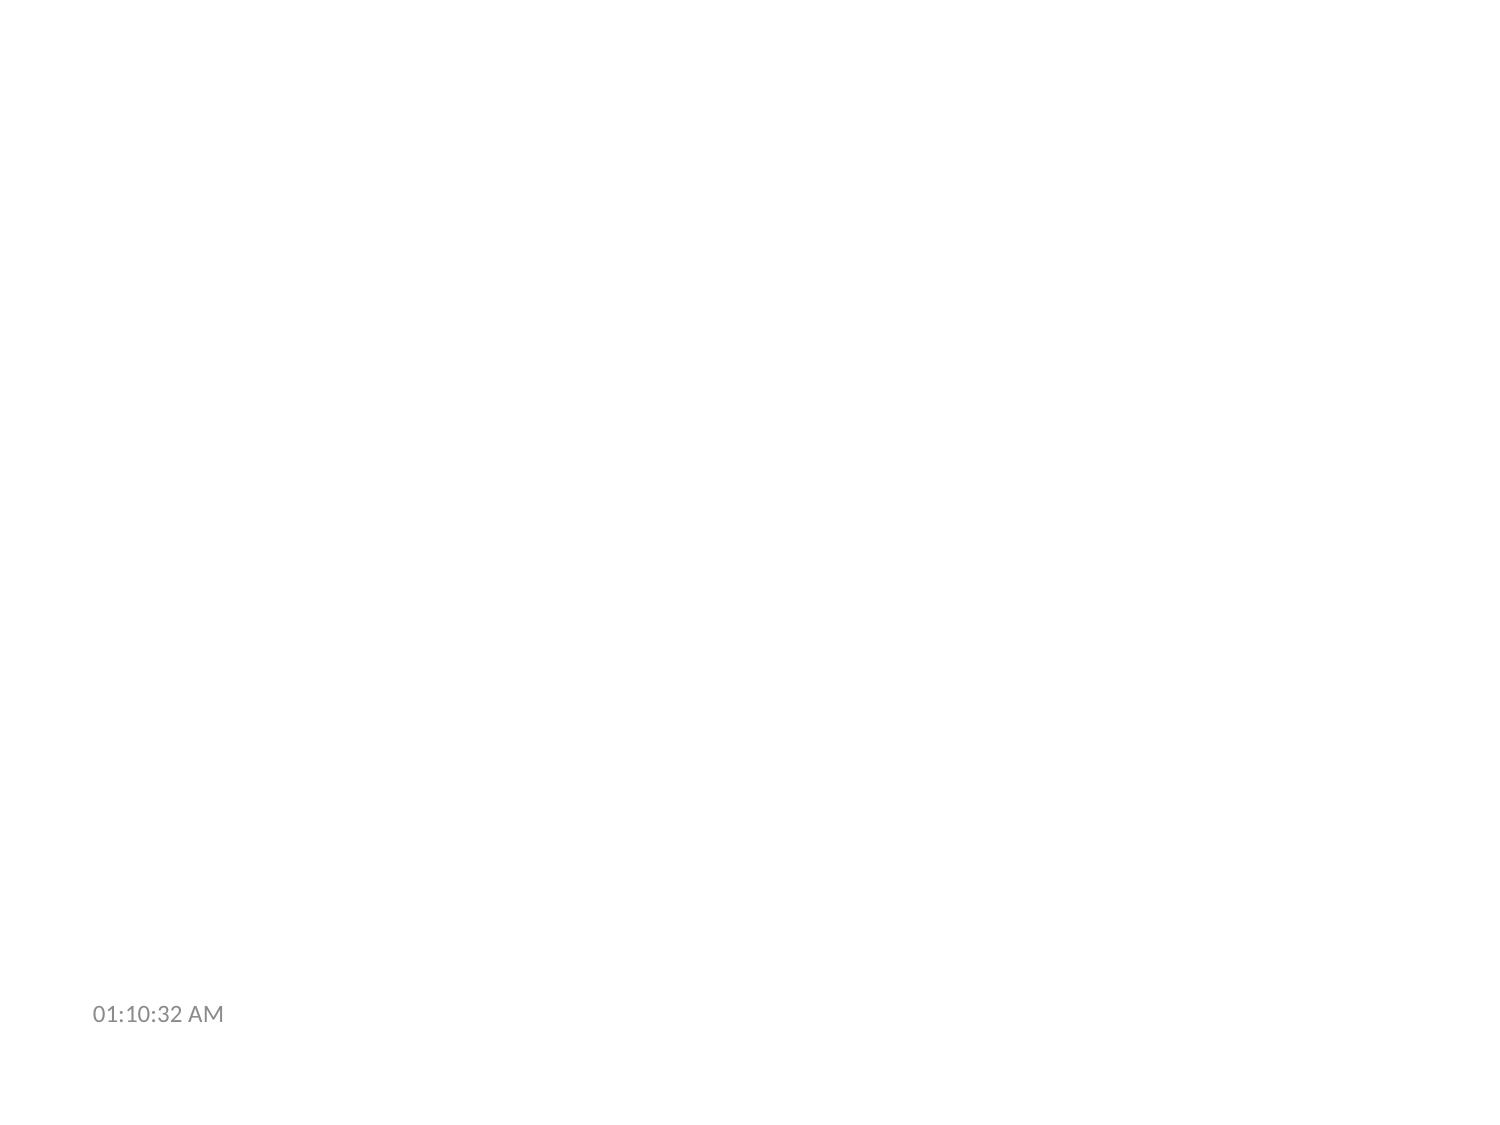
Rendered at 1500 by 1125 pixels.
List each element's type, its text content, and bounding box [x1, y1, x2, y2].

text_box 3:35:09 PM [77, 982, 428, 1043]
